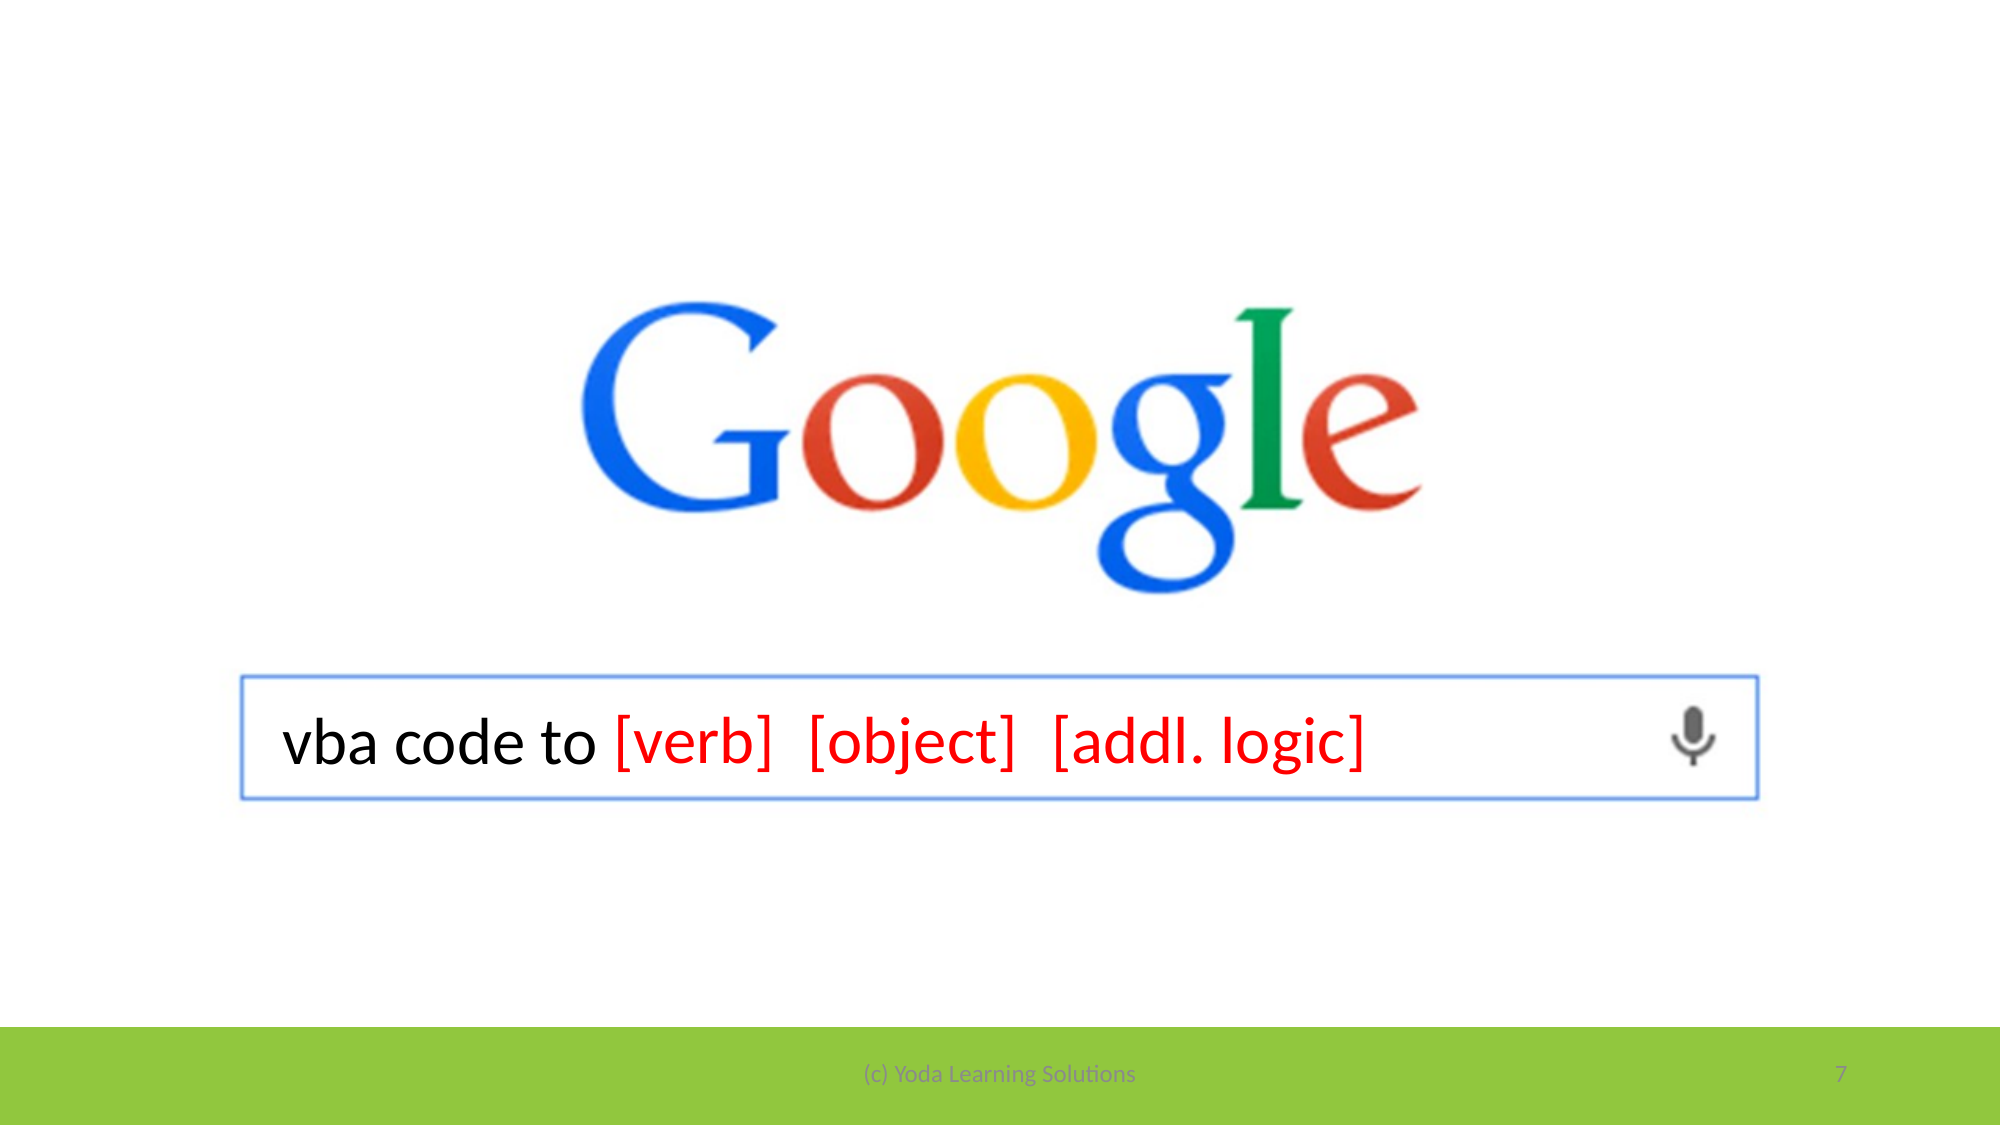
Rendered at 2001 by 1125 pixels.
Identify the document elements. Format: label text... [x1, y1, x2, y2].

picture [0, 243, 2000, 882]
footer (c) Yoda Learning Solutions [662, 1042, 1338, 1103]
slide_number 7 [1412, 1042, 1863, 1103]
